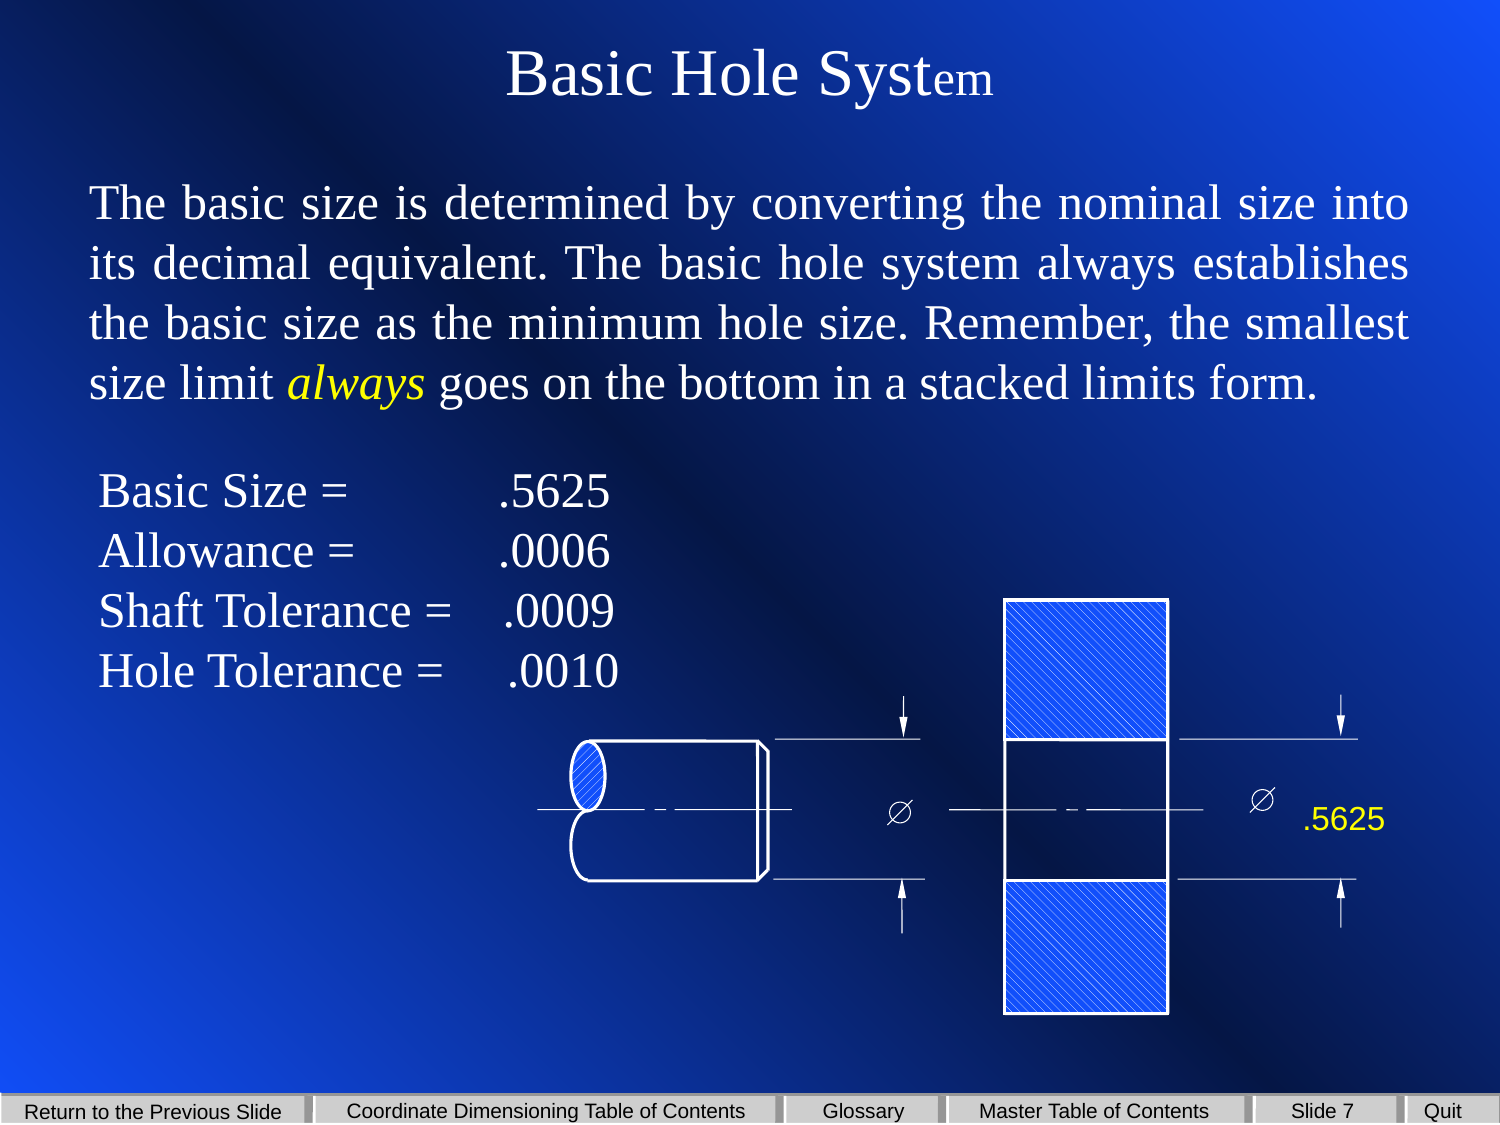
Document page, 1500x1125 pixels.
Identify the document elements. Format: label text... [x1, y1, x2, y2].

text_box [887, 799, 913, 826]
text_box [537, 599, 1359, 1014]
text_box .5625 [1362, 749, 1438, 845]
text_box Basic Size = .5625 Allowance = .0006 Shaft Tolerance = .0009 Hole Tolerance = .0010 [83, 449, 639, 705]
title Basic Hole System [111, 11, 1388, 126]
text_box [1249, 787, 1276, 813]
list The basic size is determined by converting the nominal size into its decimal equivalent. The basic hole system always establishes the basic size as the minimum hole size. Remember, the smallest size limit always goes on the bottom in a stacked limits form. [73, 161, 1427, 439]
